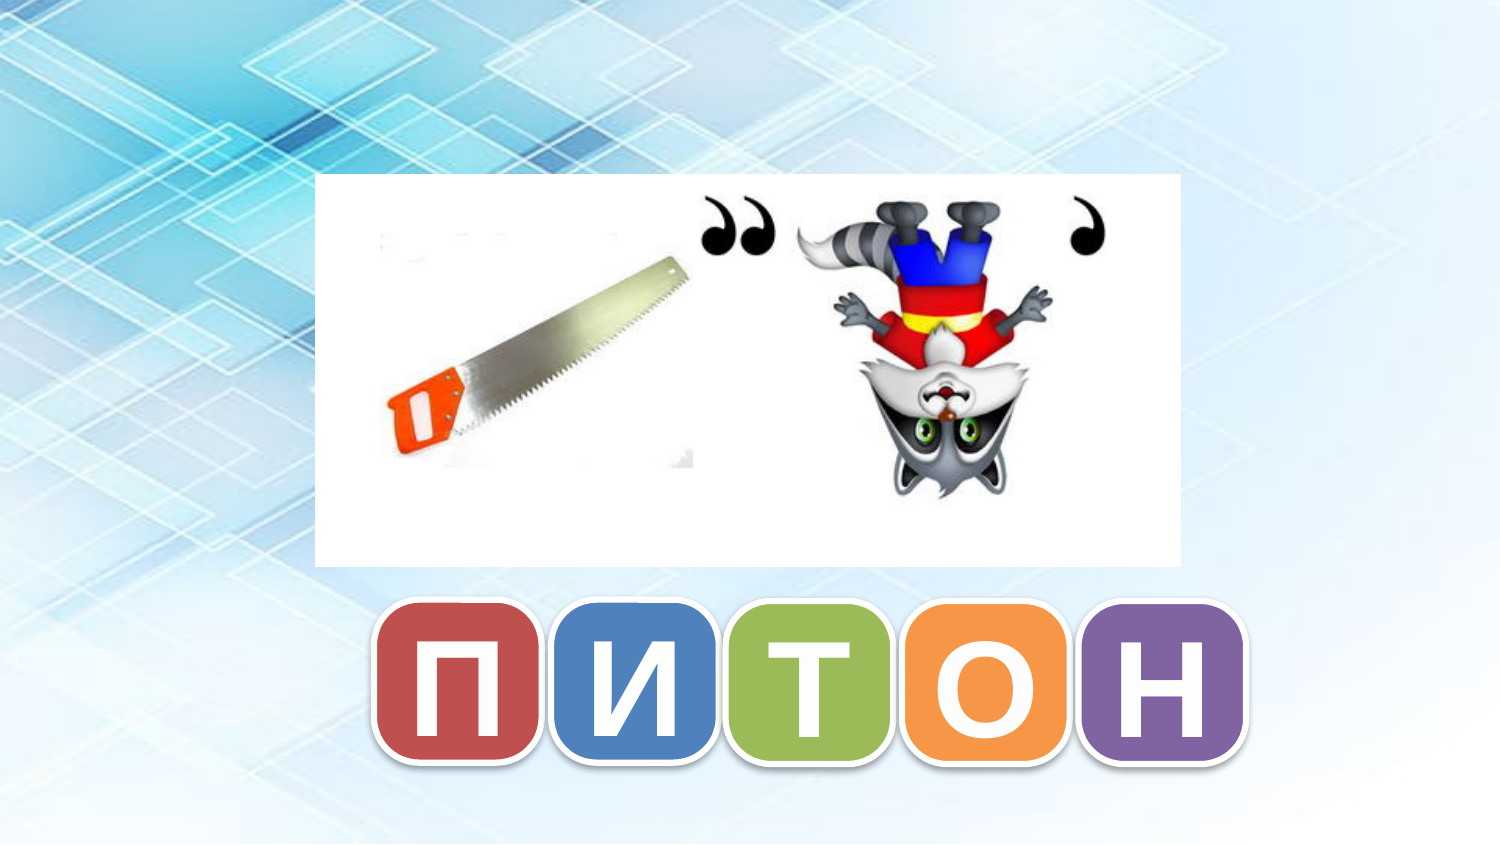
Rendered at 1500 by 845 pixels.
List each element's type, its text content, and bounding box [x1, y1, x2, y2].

text_box П [373, 599, 542, 763]
text_box Н [1078, 600, 1247, 764]
picture [0, 0, 1500, 844]
text_box Т [725, 600, 894, 764]
text_box И [551, 599, 719, 763]
text_box О [901, 600, 1070, 764]
text_box [501, 7, 1441, 132]
